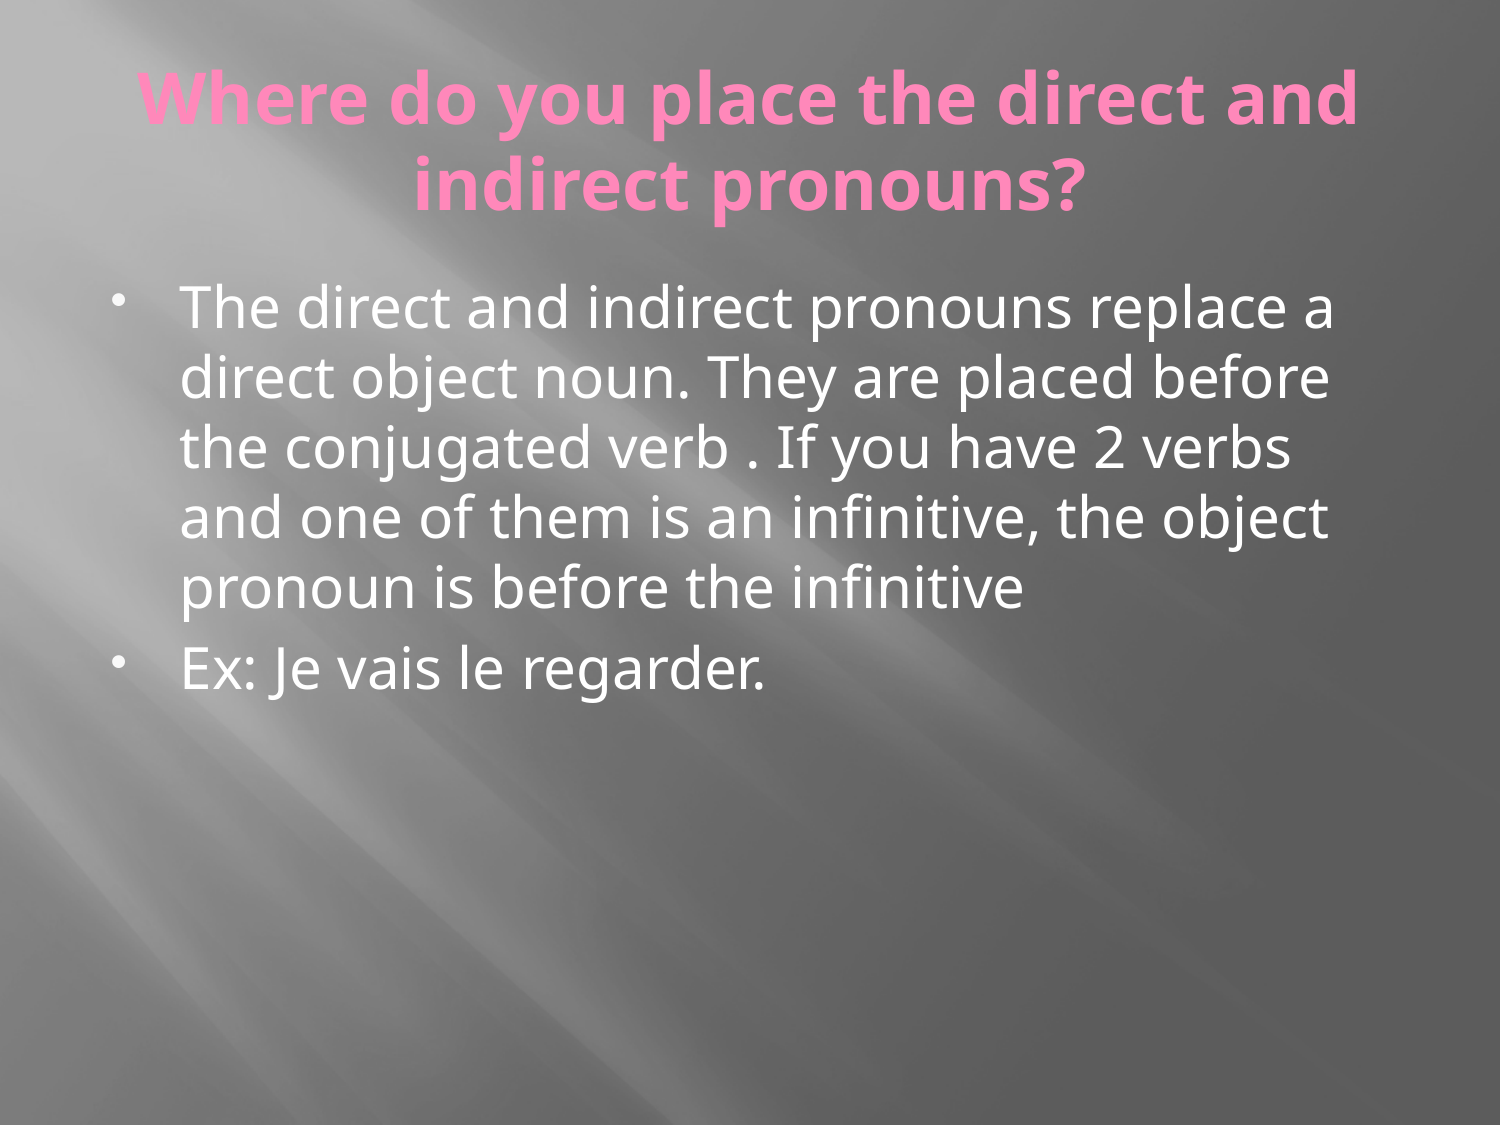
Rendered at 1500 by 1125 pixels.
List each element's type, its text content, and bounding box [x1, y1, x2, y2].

list The direct and indirect pronouns replace a direct object noun. They are placed before the conjugated verb . If you have 2 verbs and one of them is an infinitive, the object pronoun is before the infinitive Ex: Je vais le regarder. [75, 262, 1425, 1035]
title Where do you place the direct and indirect pronouns? [75, 45, 1425, 233]
